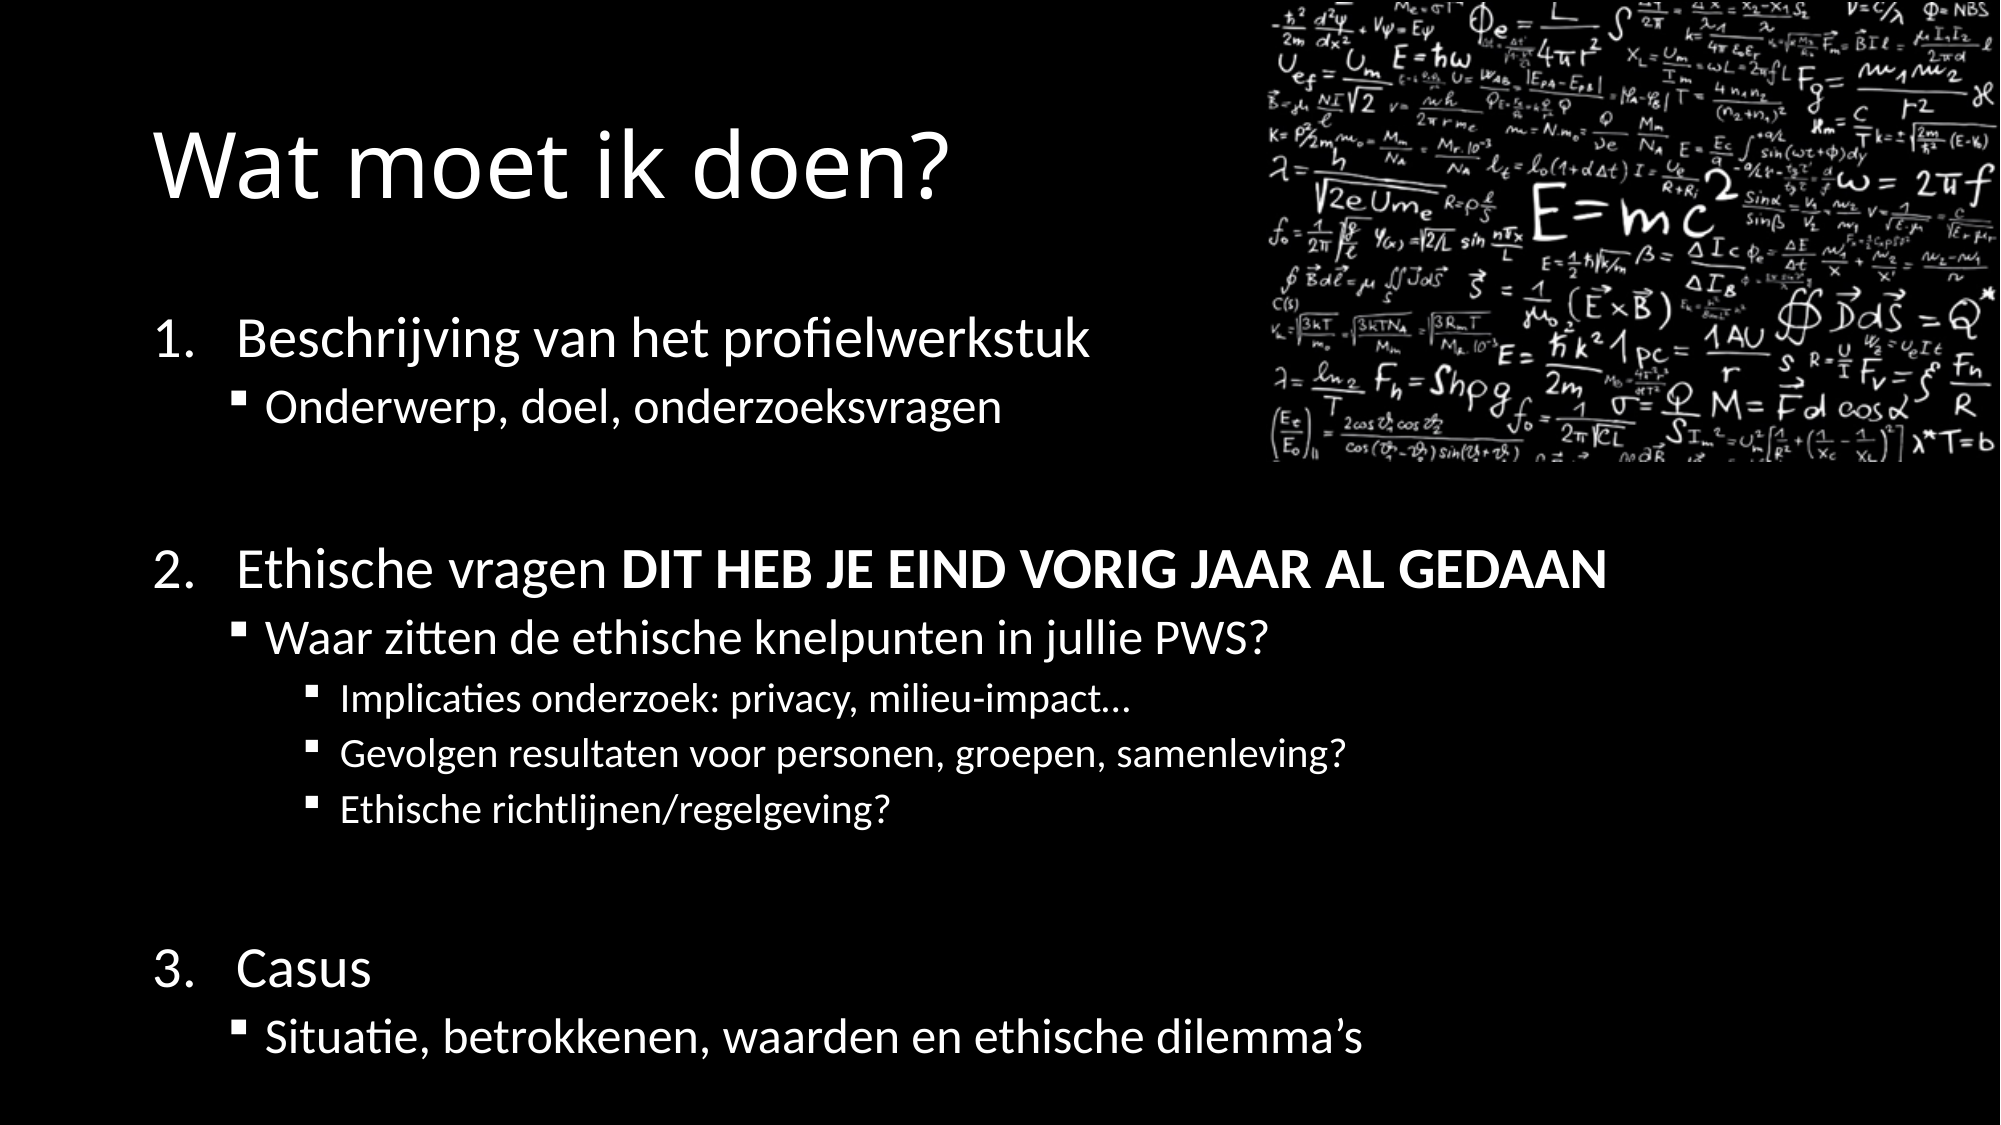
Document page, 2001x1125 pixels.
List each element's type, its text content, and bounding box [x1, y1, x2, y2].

title Wat moet ik doen? [137, 59, 1266, 278]
list Beschrijving van het profielwerkstuk Onderwerp, doel, onderzoeksvragen Ethische vragen DIT HEB JE EIND VORIG JAAR AL GEDAAN Waar zitten de ethische knelpunten in jullie PWS? Implicaties onderzoek: privacy, milieu-impact… Gevolgen resultaten voor personen, groepen, samenleving? Ethische richtlijnen/regelgeving? Casus Situatie, betrokkenen, waarden en ethische dilemma’s [137, 299, 1863, 1077]
picture [1266, 2, 2000, 462]
